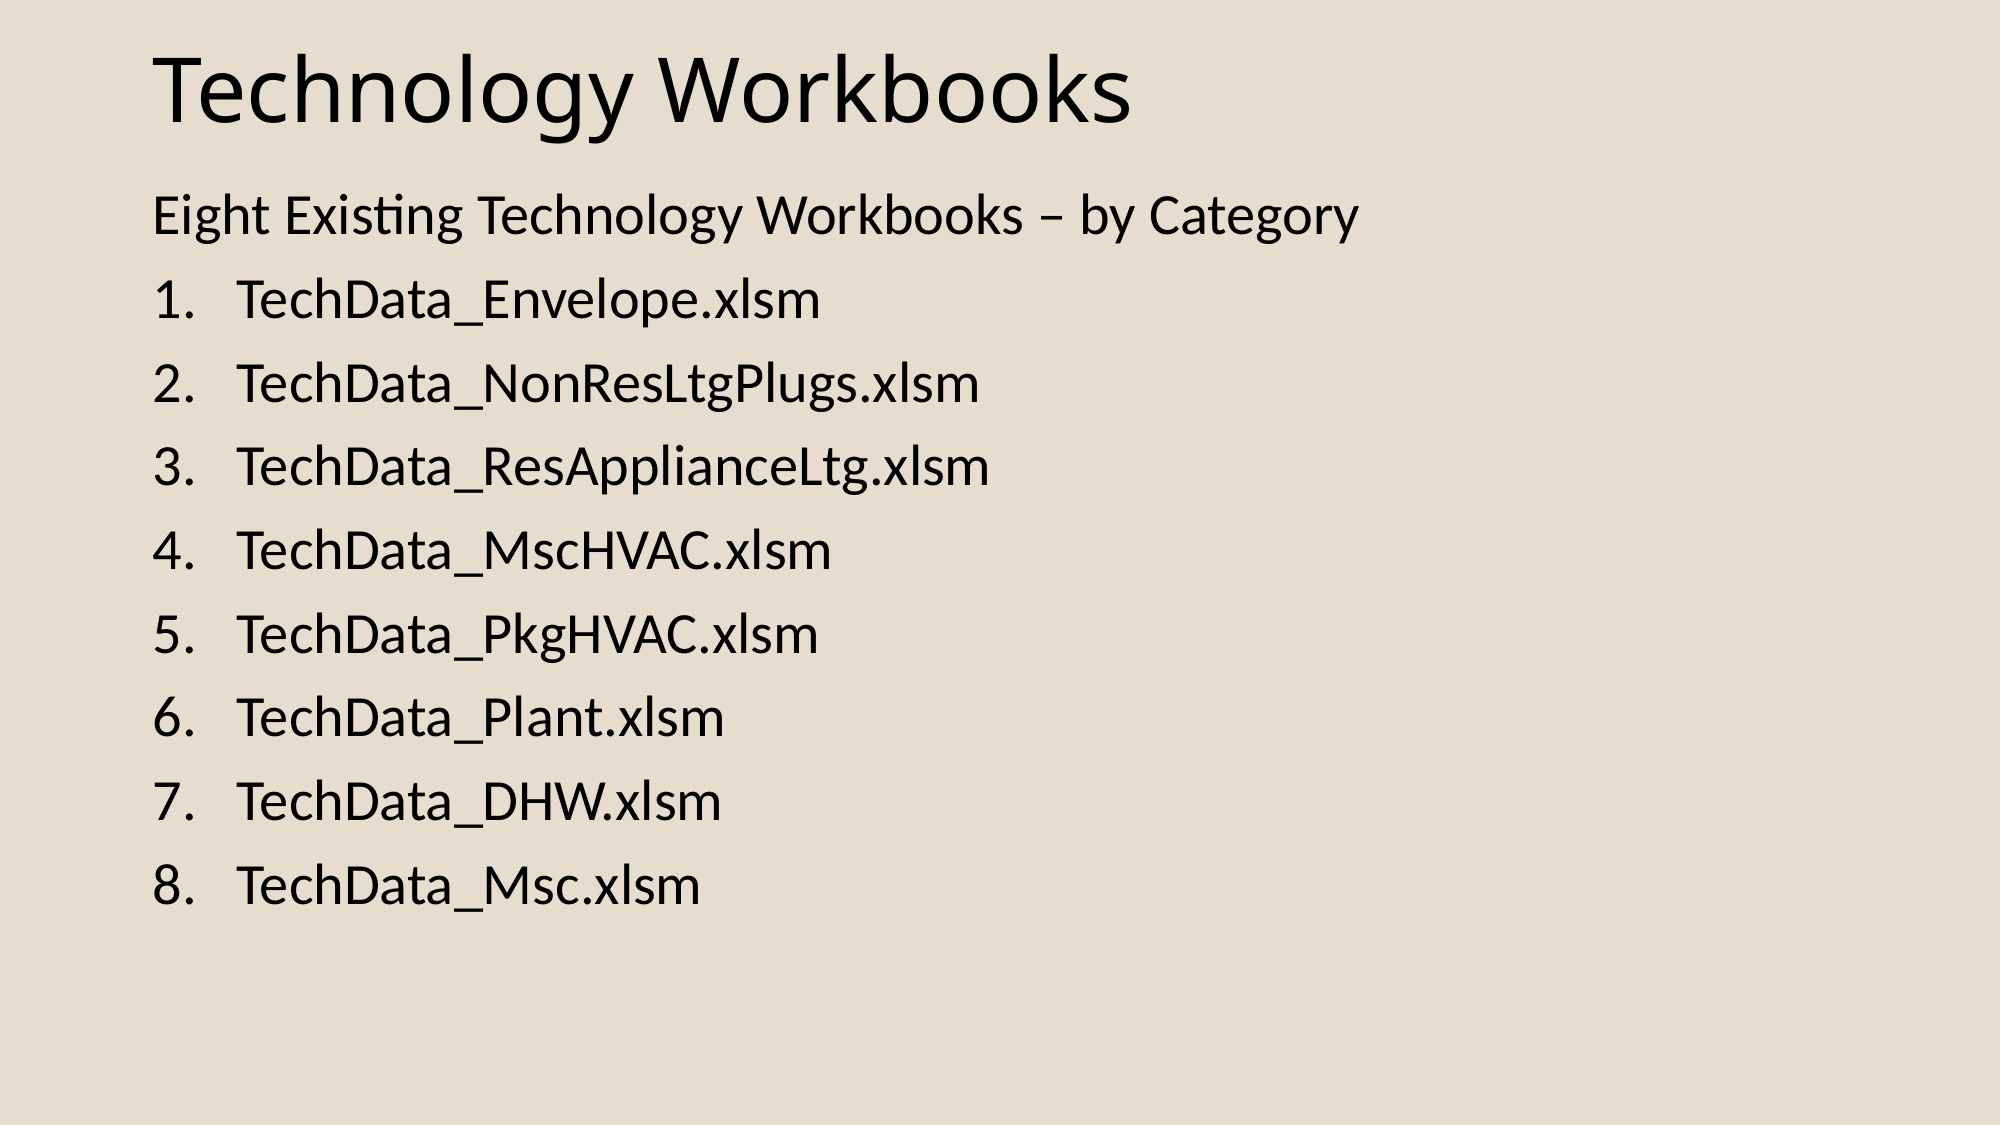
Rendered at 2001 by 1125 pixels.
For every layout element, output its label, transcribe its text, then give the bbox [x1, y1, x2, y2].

list Eight Existing Technology Workbooks – by Category TechData_Envelope.xlsm TechData_NonResLtgPlugs.xlsm TechData_ResApplianceLtg.xlsm TechData_MscHVAC.xlsm TechData_PkgHVAC.xlsm TechData_Plant.xlsm TechData_DHW.xlsm TechData_Msc.xlsm [137, 177, 1863, 1085]
title Technology Workbooks [137, 37, 1863, 150]
